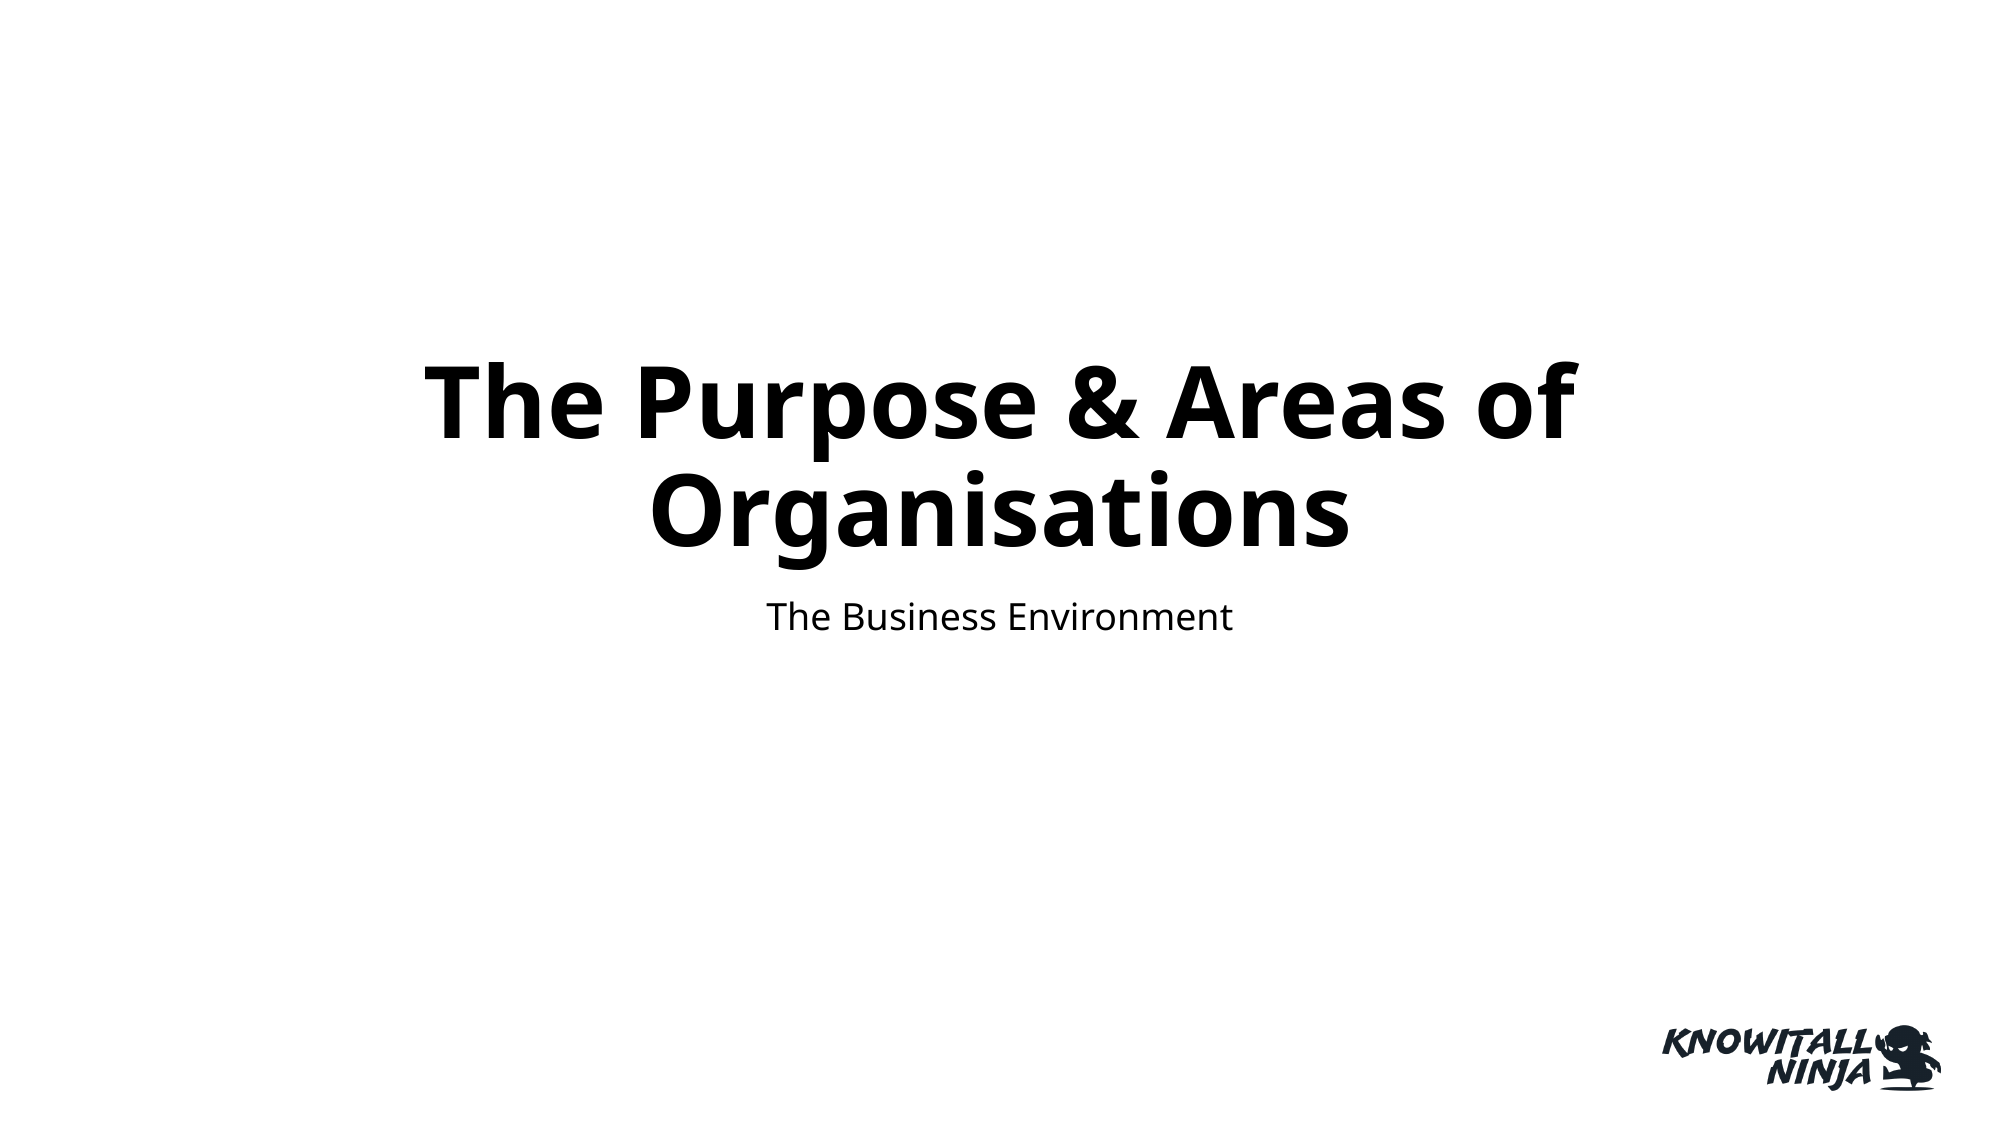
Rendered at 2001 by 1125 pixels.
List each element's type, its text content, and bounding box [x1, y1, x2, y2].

title The Purpose & Areas of Organisations [249, 184, 1750, 576]
picture [1662, 1025, 1941, 1091]
subtitle The Business Environment [249, 590, 1750, 863]
